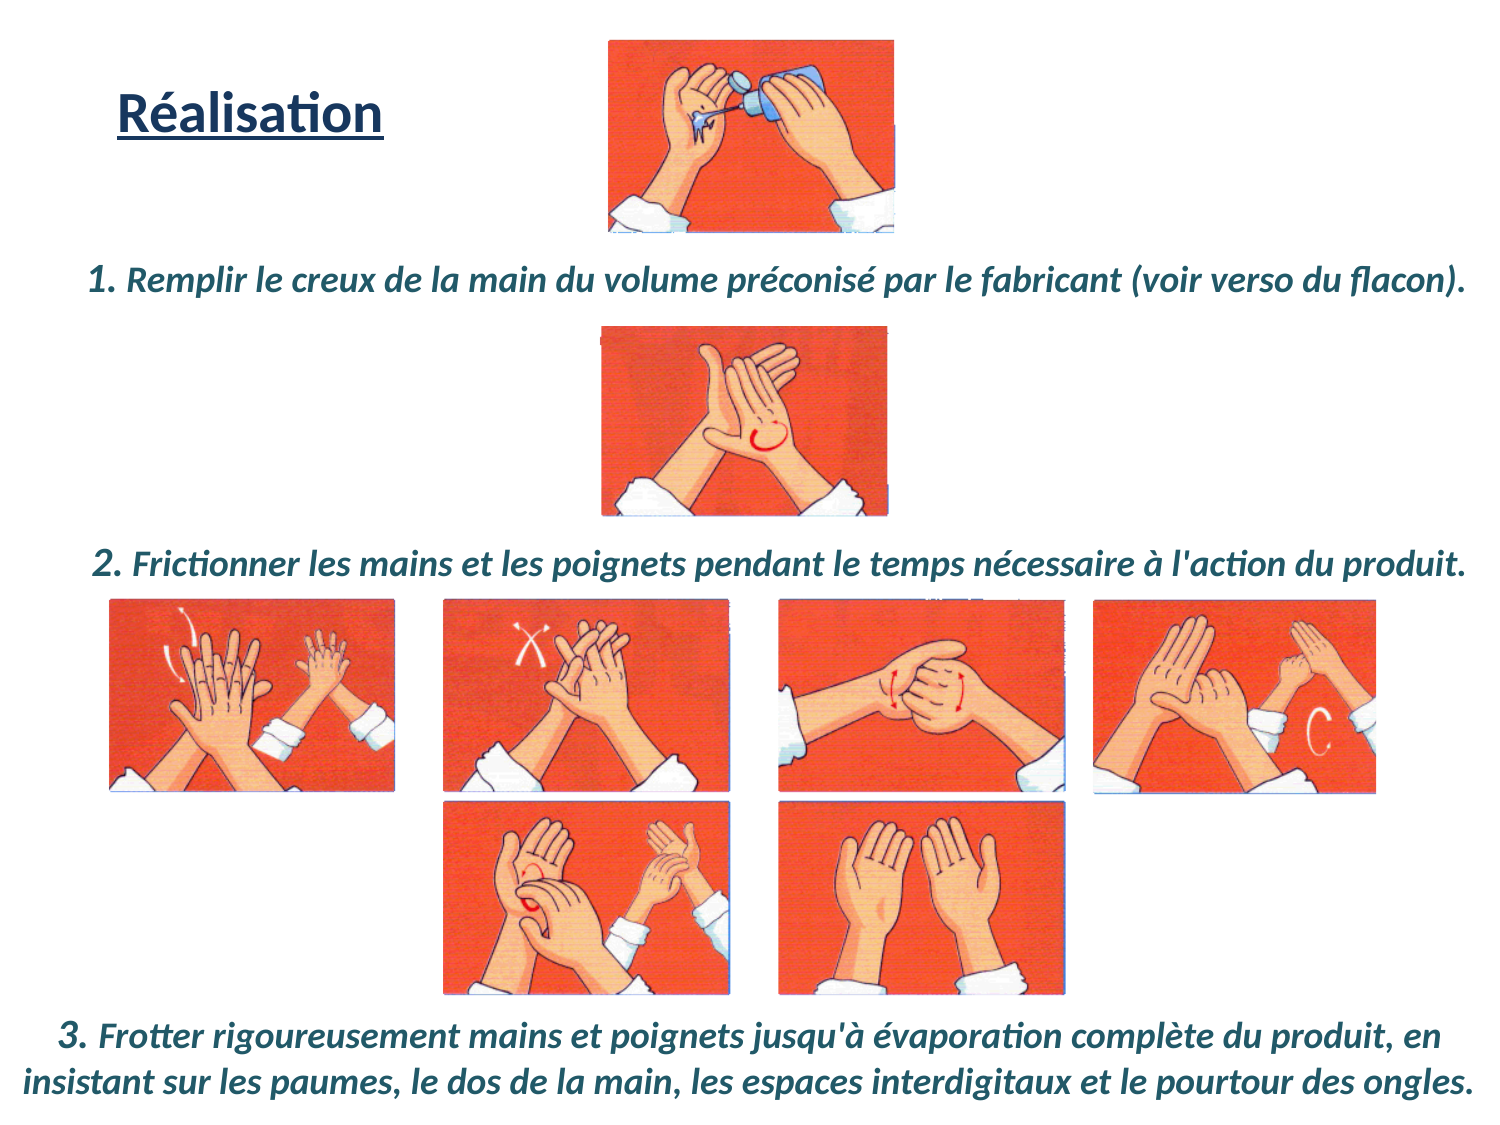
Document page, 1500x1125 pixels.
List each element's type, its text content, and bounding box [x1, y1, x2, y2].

picture [596, 30, 904, 244]
picture [100, 593, 1377, 999]
text_box 1. Remplir le creux de la main du volume préconisé par le fabricant (voir verso du flacon). [70, 243, 1500, 309]
text_box 2. Frictionner les mains et les poignets pendant le temps nécessaire à l'action du produit. [76, 527, 1500, 592]
text_box Réalisation [102, 66, 399, 152]
picture [584, 325, 944, 528]
text_box 3. Frotter rigoureusement mains et poignets jusqu'à évaporation complète du produit, en insistant sur les paumes, le dos de la main, les espaces interdigitaux et le pourtour des ongles. [0, 999, 1500, 1110]
